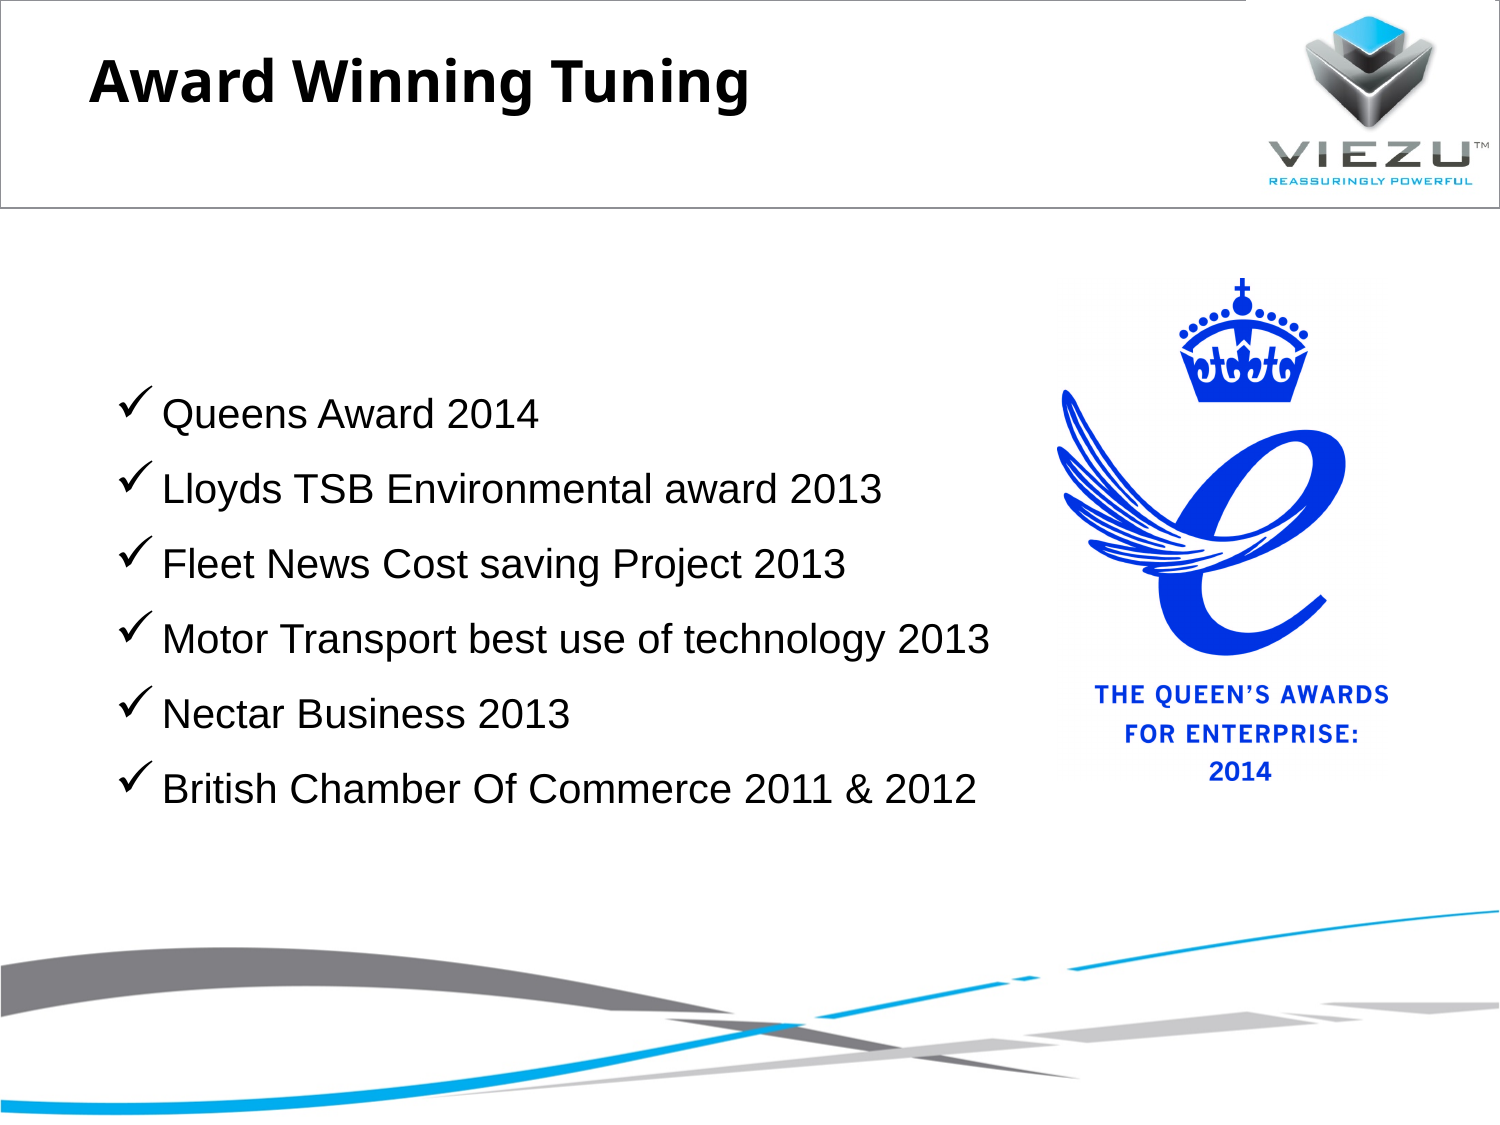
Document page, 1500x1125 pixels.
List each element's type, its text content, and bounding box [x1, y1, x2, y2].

picture [1056, 278, 1389, 781]
title Award Winning Tuning [75, 45, 1425, 233]
text_box Queens Award 2014 Lloyds TSB Environmental award 2013 Fleet News Cost saving Project 2013 Motor Transport best use of technology 2013 Nectar Business 2013 British Chamber Of Commerce 2011 & 2012 [100, 354, 1058, 820]
picture [1246, 0, 1496, 204]
picture [0, 889, 1500, 1125]
